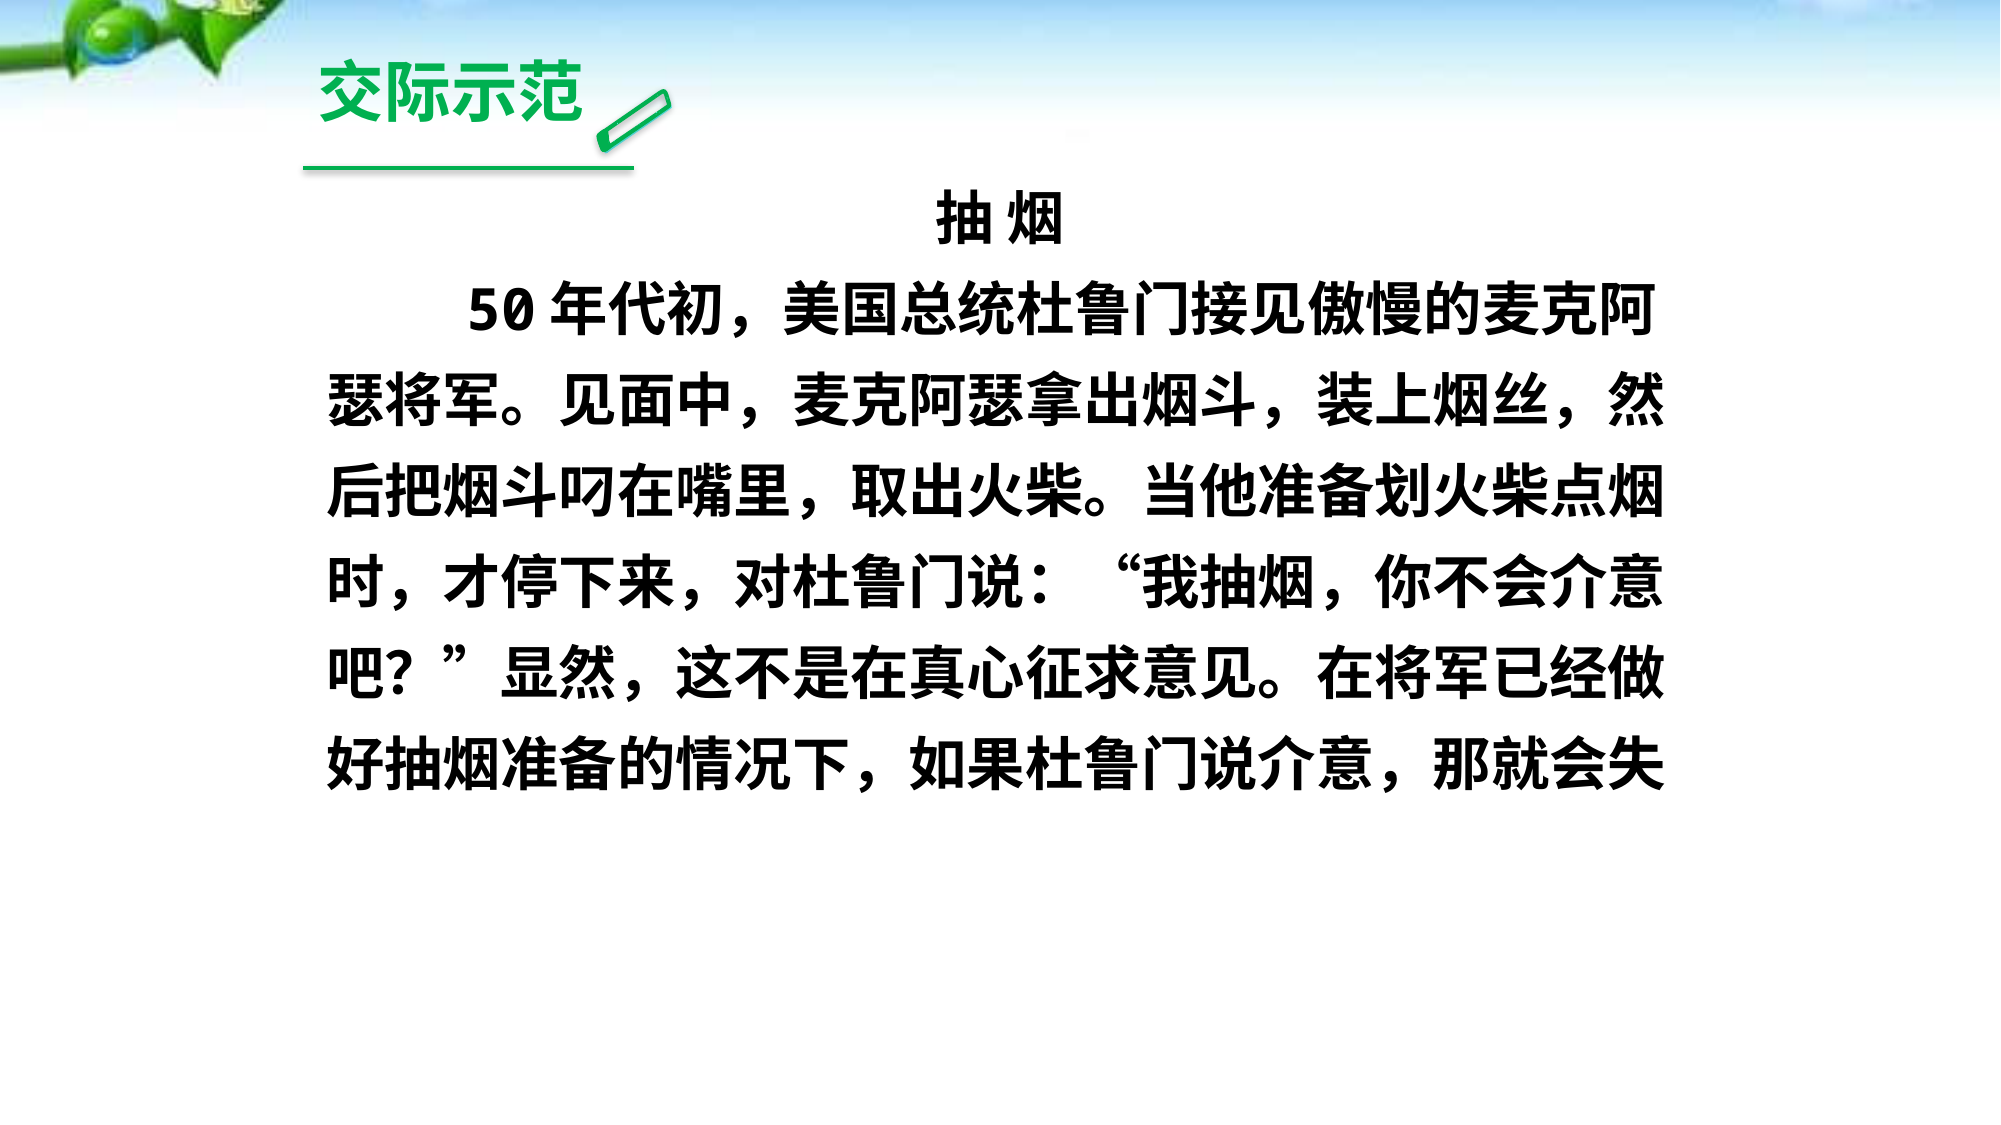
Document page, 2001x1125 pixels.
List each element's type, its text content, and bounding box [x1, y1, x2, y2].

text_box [302, 42, 673, 169]
text_box 抽 烟 50年代初，美国总统杜鲁门接见傲慢的麦克阿瑟将军。见面中，麦克阿瑟拿出烟斗，装上烟丝，然后把烟斗叼在嘴里，取出火柴。当他准备划火柴点烟时，才停下来，对杜鲁门说：“我抽烟，你不会介意吧？”显然，这不是在真心征求意见。在将军已经做好抽烟准备的情况下，如果杜鲁门说介意，那就会失 [314, 154, 1686, 803]
picture [0, 0, 2001, 1125]
